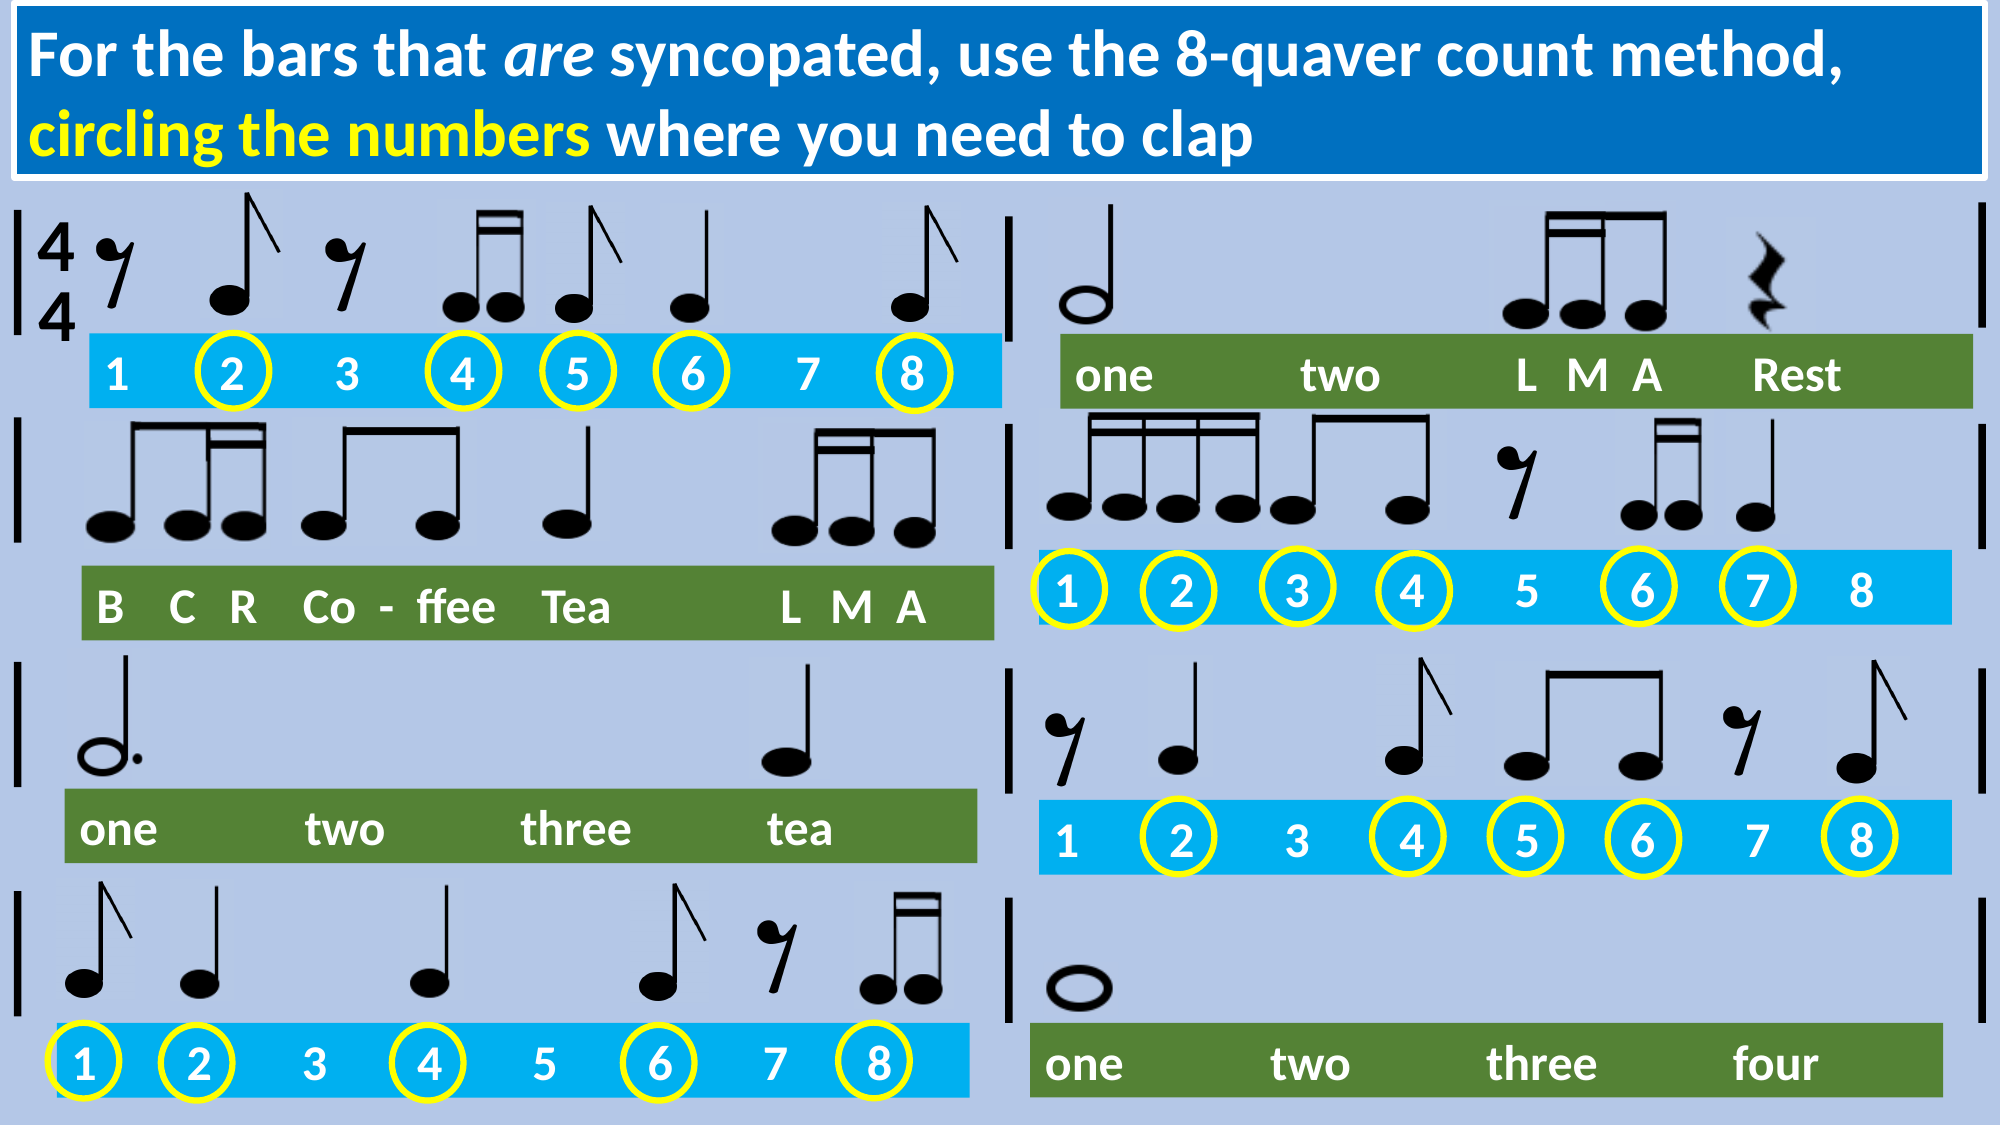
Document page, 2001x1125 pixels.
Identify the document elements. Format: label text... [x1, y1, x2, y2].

text_box 1 2 3 4 5 6 7 8 [244, 333, 453, 409]
text_box one two three four [1030, 1022, 1944, 1098]
text_box one two L M A Rest [1060, 333, 1974, 409]
text_box [1977, 423, 1987, 550]
text_box [1004, 667, 1014, 795]
picture [1148, 655, 1213, 777]
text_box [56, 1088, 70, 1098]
text_box [46, 1021, 121, 1100]
text_box [1977, 201, 1987, 329]
text_box [196, 331, 271, 410]
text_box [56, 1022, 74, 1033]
text_box 1 2 3 4 5 6 7 8 [884, 1022, 970, 1098]
text_box 1 2 3 4 5 6 7 8 [1649, 549, 1748, 625]
text_box 1 2 3 4 5 6 7 8 [93, 1022, 864, 1098]
picture [530, 419, 611, 541]
picture [1489, 200, 1676, 336]
text_box [1370, 797, 1445, 876]
picture [1726, 412, 1790, 534]
picture [854, 881, 954, 1009]
picture [755, 918, 799, 997]
picture [56, 877, 135, 1001]
text_box [1032, 550, 1107, 628]
picture [660, 203, 724, 325]
text_box [1004, 423, 1014, 550]
picture [546, 202, 625, 325]
text_box [13, 890, 22, 1017]
text_box 1 2 3 4 5 6 7 8 [589, 333, 681, 409]
text_box 1 2 3 4 5 6 7 8 [89, 333, 223, 409]
text_box [1488, 797, 1563, 876]
text_box [1141, 552, 1216, 630]
picture [84, 421, 271, 549]
text_box For the bars that are syncopated, use the 8-quaver count method, circling the numbers where you need to clap [13, 2, 1985, 178]
text_box [1721, 547, 1795, 626]
text_box 1 2 3 4 5 6 7 8 [1768, 549, 1952, 625]
text_box [426, 331, 501, 410]
text_box 1 2 3 4 5 6 7 8 [702, 333, 1003, 409]
text_box [877, 334, 952, 412]
text_box [1822, 797, 1897, 876]
text_box [1377, 552, 1452, 630]
picture [170, 879, 234, 1001]
text_box [13, 209, 22, 336]
picture [1043, 711, 1087, 790]
picture [758, 417, 945, 553]
picture [1039, 405, 1447, 530]
text_box [1004, 215, 1014, 343]
picture [437, 199, 536, 327]
text_box [390, 1023, 465, 1102]
text_box [159, 1023, 234, 1102]
text_box B C R Co - ffee Tea L M A [81, 565, 995, 641]
text_box [1004, 896, 1014, 1024]
text_box [13, 661, 22, 788]
picture [1495, 661, 1680, 786]
picture [749, 657, 830, 779]
text_box 1 2 3 4 5 6 7 8 [474, 333, 567, 409]
picture [1043, 962, 1119, 1015]
picture [1721, 704, 1763, 779]
text_box 1 2 3 4 5 6 7 8 [1307, 549, 1629, 625]
text_box 4 [23, 258, 106, 342]
picture [882, 201, 961, 325]
picture [200, 189, 283, 319]
text_box 1 2 3 4 5 6 7 8 [1418, 799, 1515, 875]
text_box 1 2 3 4 5 6 7 8 [1039, 799, 1168, 875]
picture [630, 880, 709, 1003]
text_box [837, 1021, 911, 1100]
text_box [1141, 797, 1216, 876]
text_box [654, 331, 729, 410]
picture [66, 648, 150, 785]
picture [292, 417, 477, 546]
text_box [1606, 800, 1681, 878]
text_box [1260, 547, 1335, 626]
picture [1048, 197, 1123, 333]
text_box [1977, 667, 1987, 795]
picture [400, 878, 464, 1000]
text_box 4 [22, 189, 105, 273]
text_box one two three tea [64, 788, 978, 864]
text_box [541, 331, 616, 410]
text_box [1977, 896, 1987, 1024]
text_box 1 2 3 4 5 6 7 8 [1039, 549, 1288, 625]
text_box [1602, 547, 1676, 626]
text_box 1 2 3 4 5 6 7 8 [1536, 799, 1850, 875]
picture [1726, 217, 1816, 348]
picture [1495, 444, 1539, 523]
picture [323, 236, 368, 315]
picture [1615, 407, 1714, 535]
text_box 1 2 3 4 5 6 7 8 [1189, 799, 1398, 875]
text_box [621, 1023, 696, 1102]
picture [1827, 656, 1910, 786]
text_box 1 2 3 4 5 6 7 8 [1870, 799, 1952, 875]
picture [94, 236, 136, 312]
text_box [13, 416, 22, 544]
picture [1376, 654, 1455, 777]
